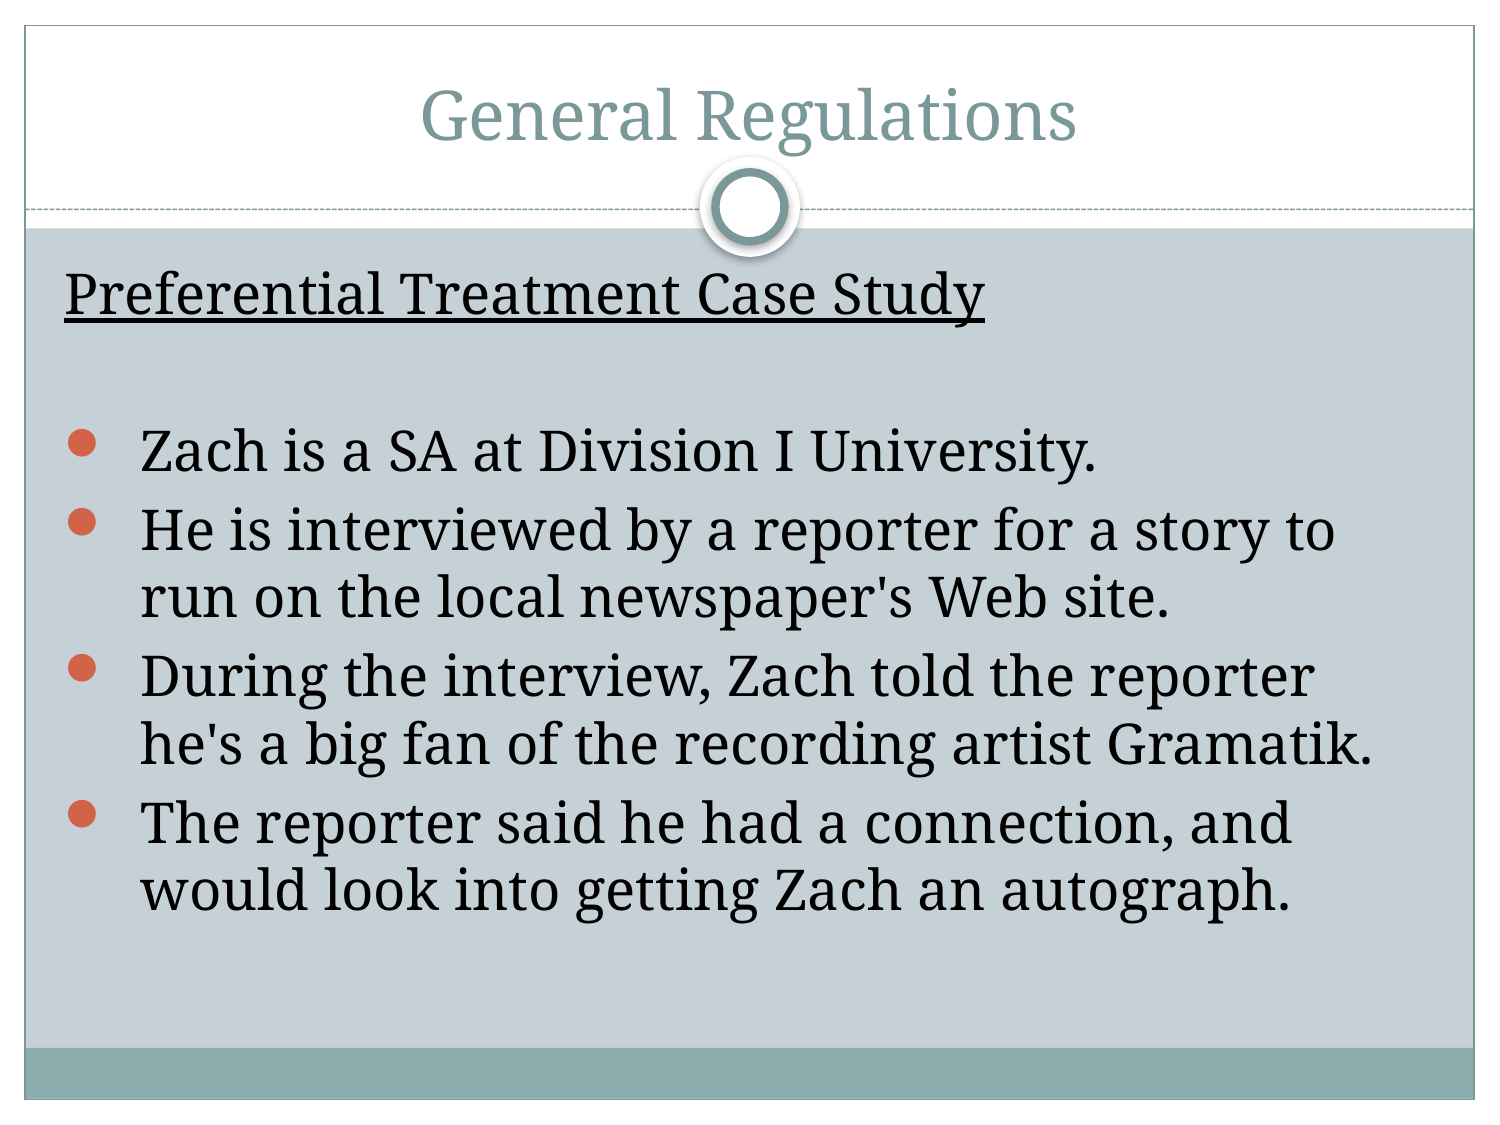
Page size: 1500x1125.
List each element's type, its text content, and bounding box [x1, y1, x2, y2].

list Preferential Treatment Case Study Zach is a SA at Division I University. He is interviewed by a reporter for a story to run on the local newspaper's Web site. During the interview, Zach told the reporter he's a big fan of the recording artist Gramatik. The reporter said he had a connection, and would look into getting Zach an autograph. [49, 250, 1445, 1001]
title General Regulations [49, 37, 1450, 162]
